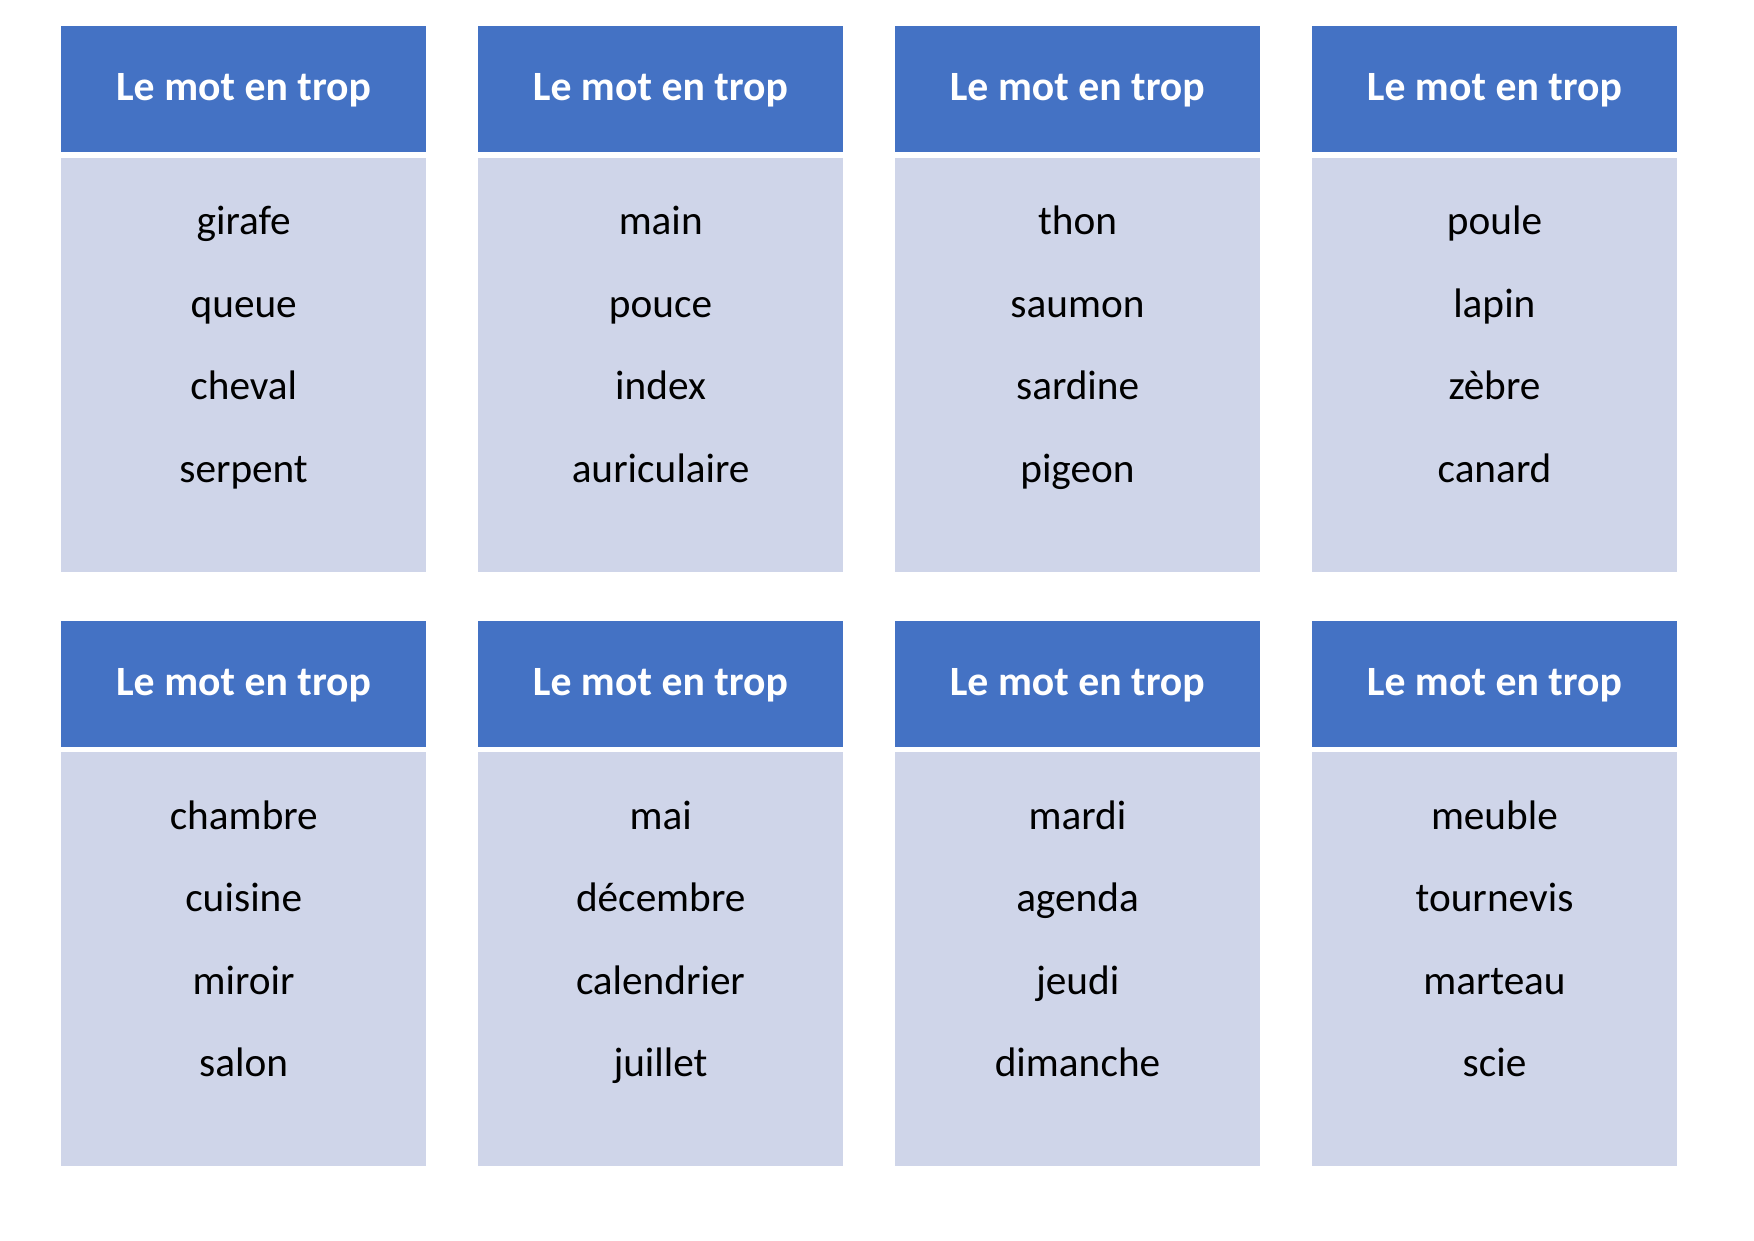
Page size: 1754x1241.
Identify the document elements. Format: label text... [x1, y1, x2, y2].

table_cell thon saumon sardine pigeon [895, 158, 1260, 572]
table_cell poule lapin zèbre canard [1312, 158, 1677, 572]
table_header Le mot en trop [61, 26, 426, 152]
table_header Le mot en trop [1312, 26, 1677, 152]
table_header Le mot en trop [478, 621, 843, 747]
table_cell girafe queue cheval serpent [61, 158, 426, 572]
table_header Le mot en trop [895, 621, 1260, 747]
table_cell meuble tournevis marteau scie [1312, 752, 1677, 1166]
table_header Le mot en trop [1312, 621, 1677, 747]
table_cell main pouce index auriculaire [478, 158, 843, 572]
table_cell mai décembre calendrier juillet [478, 752, 843, 1166]
table_header Le mot en trop [61, 621, 426, 747]
table_header Le mot en trop [895, 26, 1260, 152]
table_cell chambre cuisine miroir salon [61, 752, 426, 1166]
table_header Le mot en trop [478, 26, 843, 152]
table_cell mardi agenda jeudi dimanche [895, 752, 1260, 1166]
